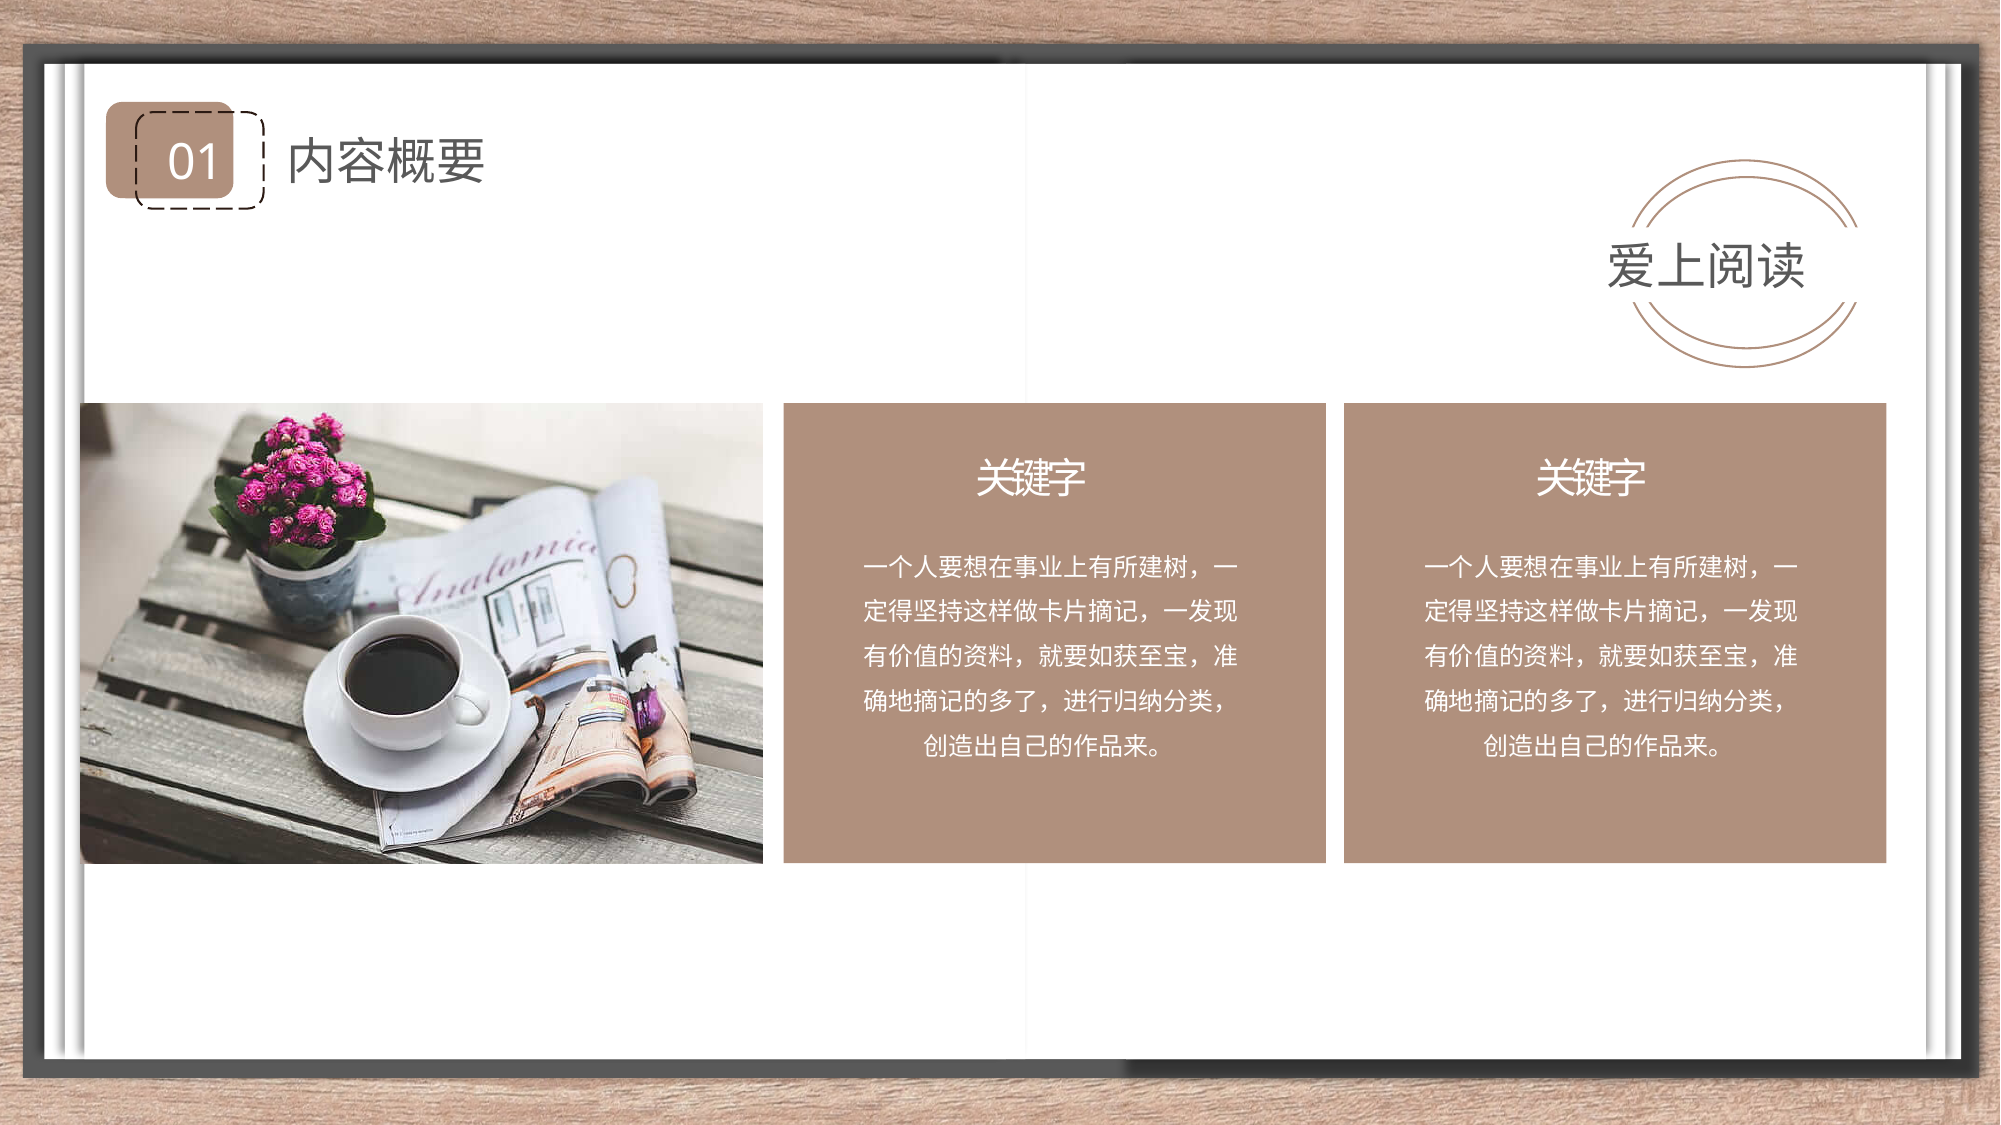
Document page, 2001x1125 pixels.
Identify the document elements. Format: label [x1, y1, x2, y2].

picture [0, 0, 2000, 1125]
text_box [1591, 160, 1894, 368]
text_box [783, 403, 1326, 864]
text_box [105, 101, 264, 209]
text_box [1344, 403, 1887, 864]
text_box [44, 63, 1962, 1060]
